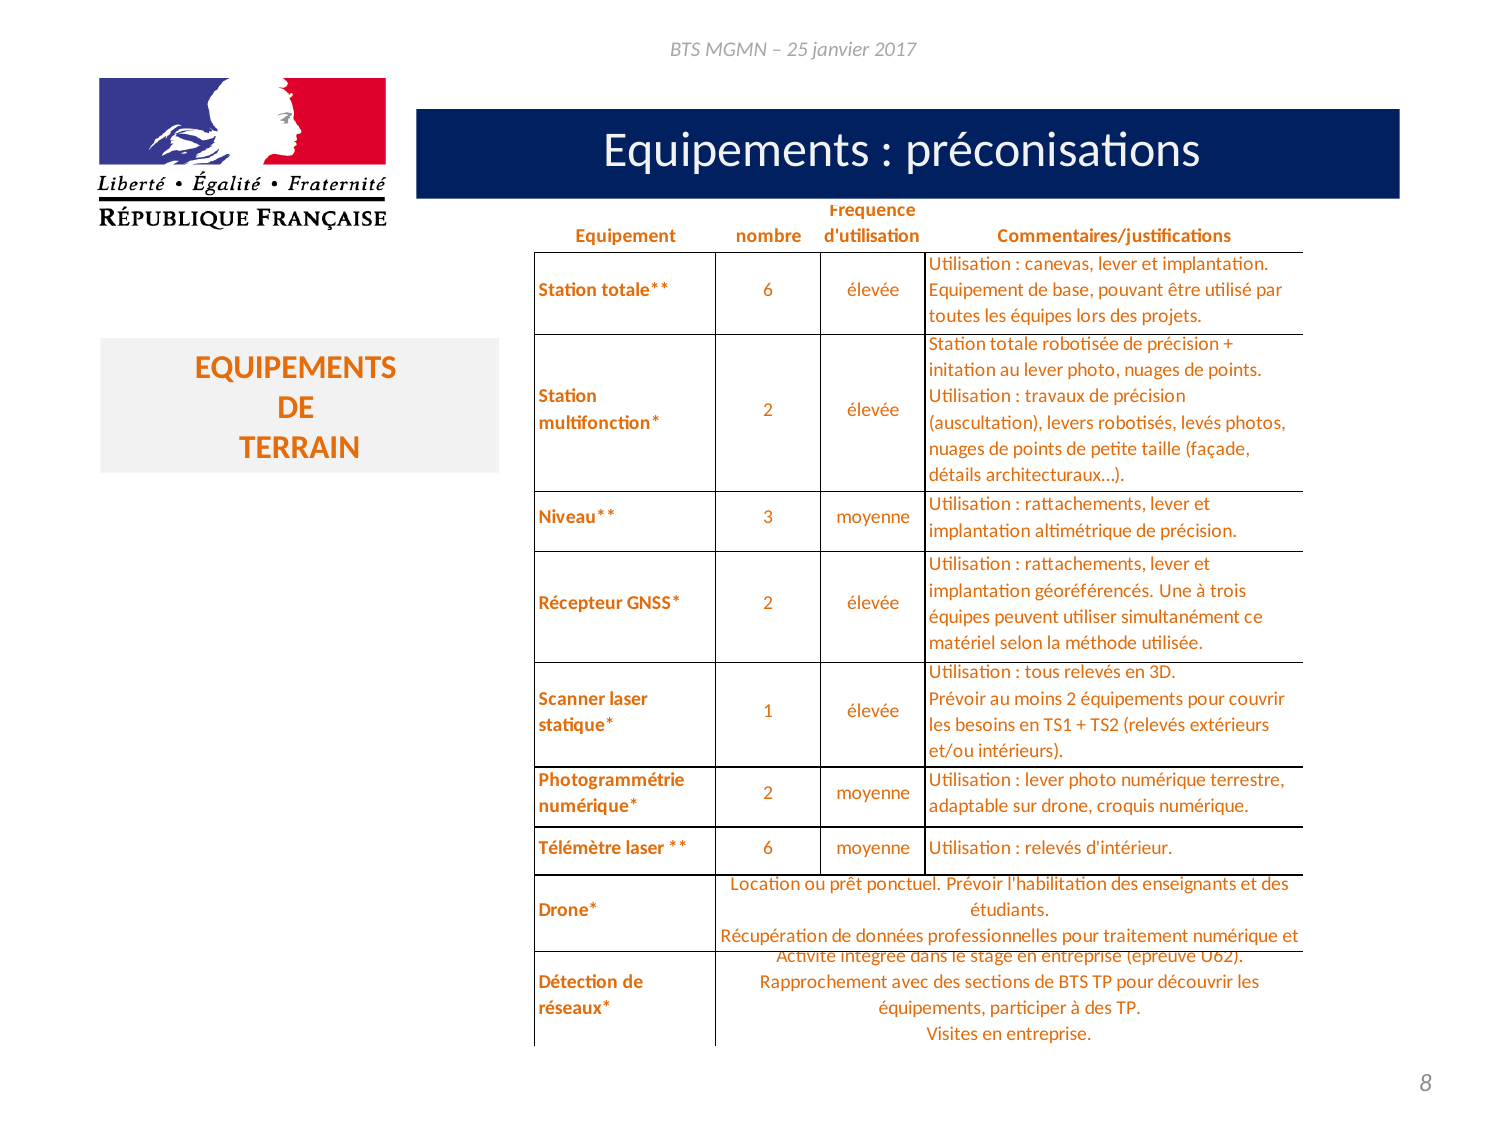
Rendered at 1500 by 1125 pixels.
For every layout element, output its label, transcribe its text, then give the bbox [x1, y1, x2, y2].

slide_number 8 [1096, 1051, 1447, 1112]
picture [533, 203, 1305, 1047]
footer BTS MGMN – 25 janvier 2017 [555, 18, 1031, 79]
text_box Equipements : préconisations [422, 109, 1400, 199]
picture [64, 77, 417, 230]
text_box EQUIPEMENTS DE TERRAIN [100, 338, 500, 473]
